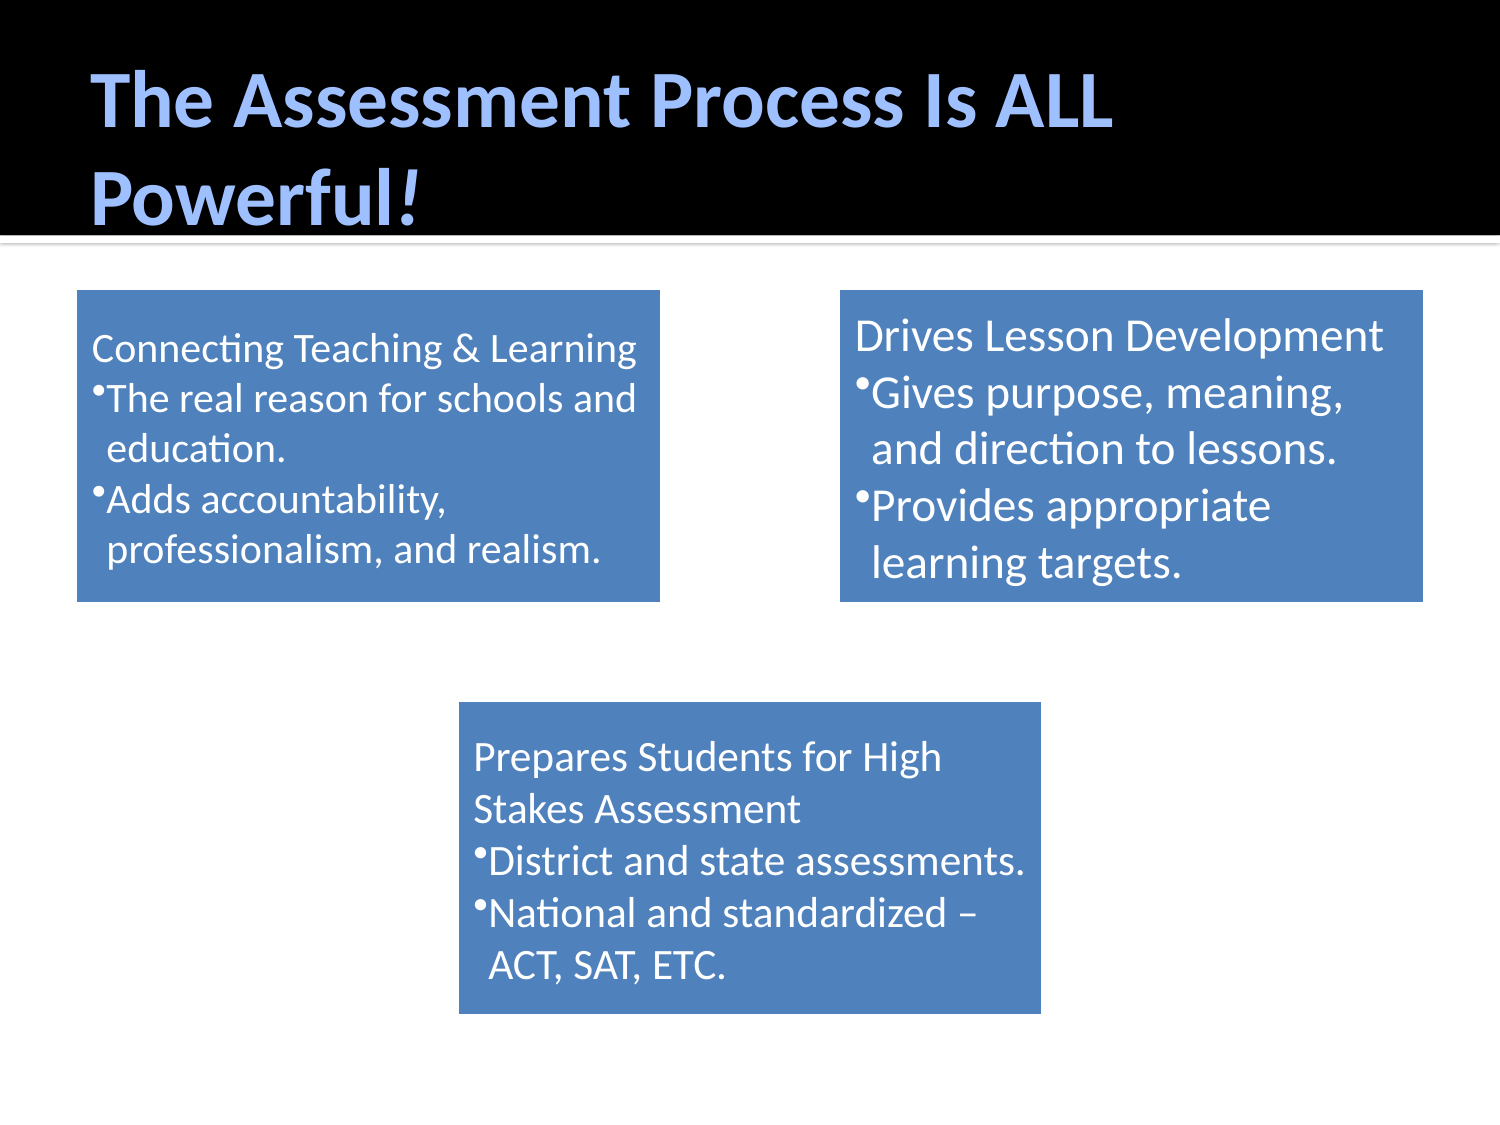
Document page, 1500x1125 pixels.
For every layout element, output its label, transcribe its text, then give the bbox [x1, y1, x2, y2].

title The Assessment Process Is ALL Powerful! [75, 37, 1425, 250]
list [74, 287, 1426, 1082]
